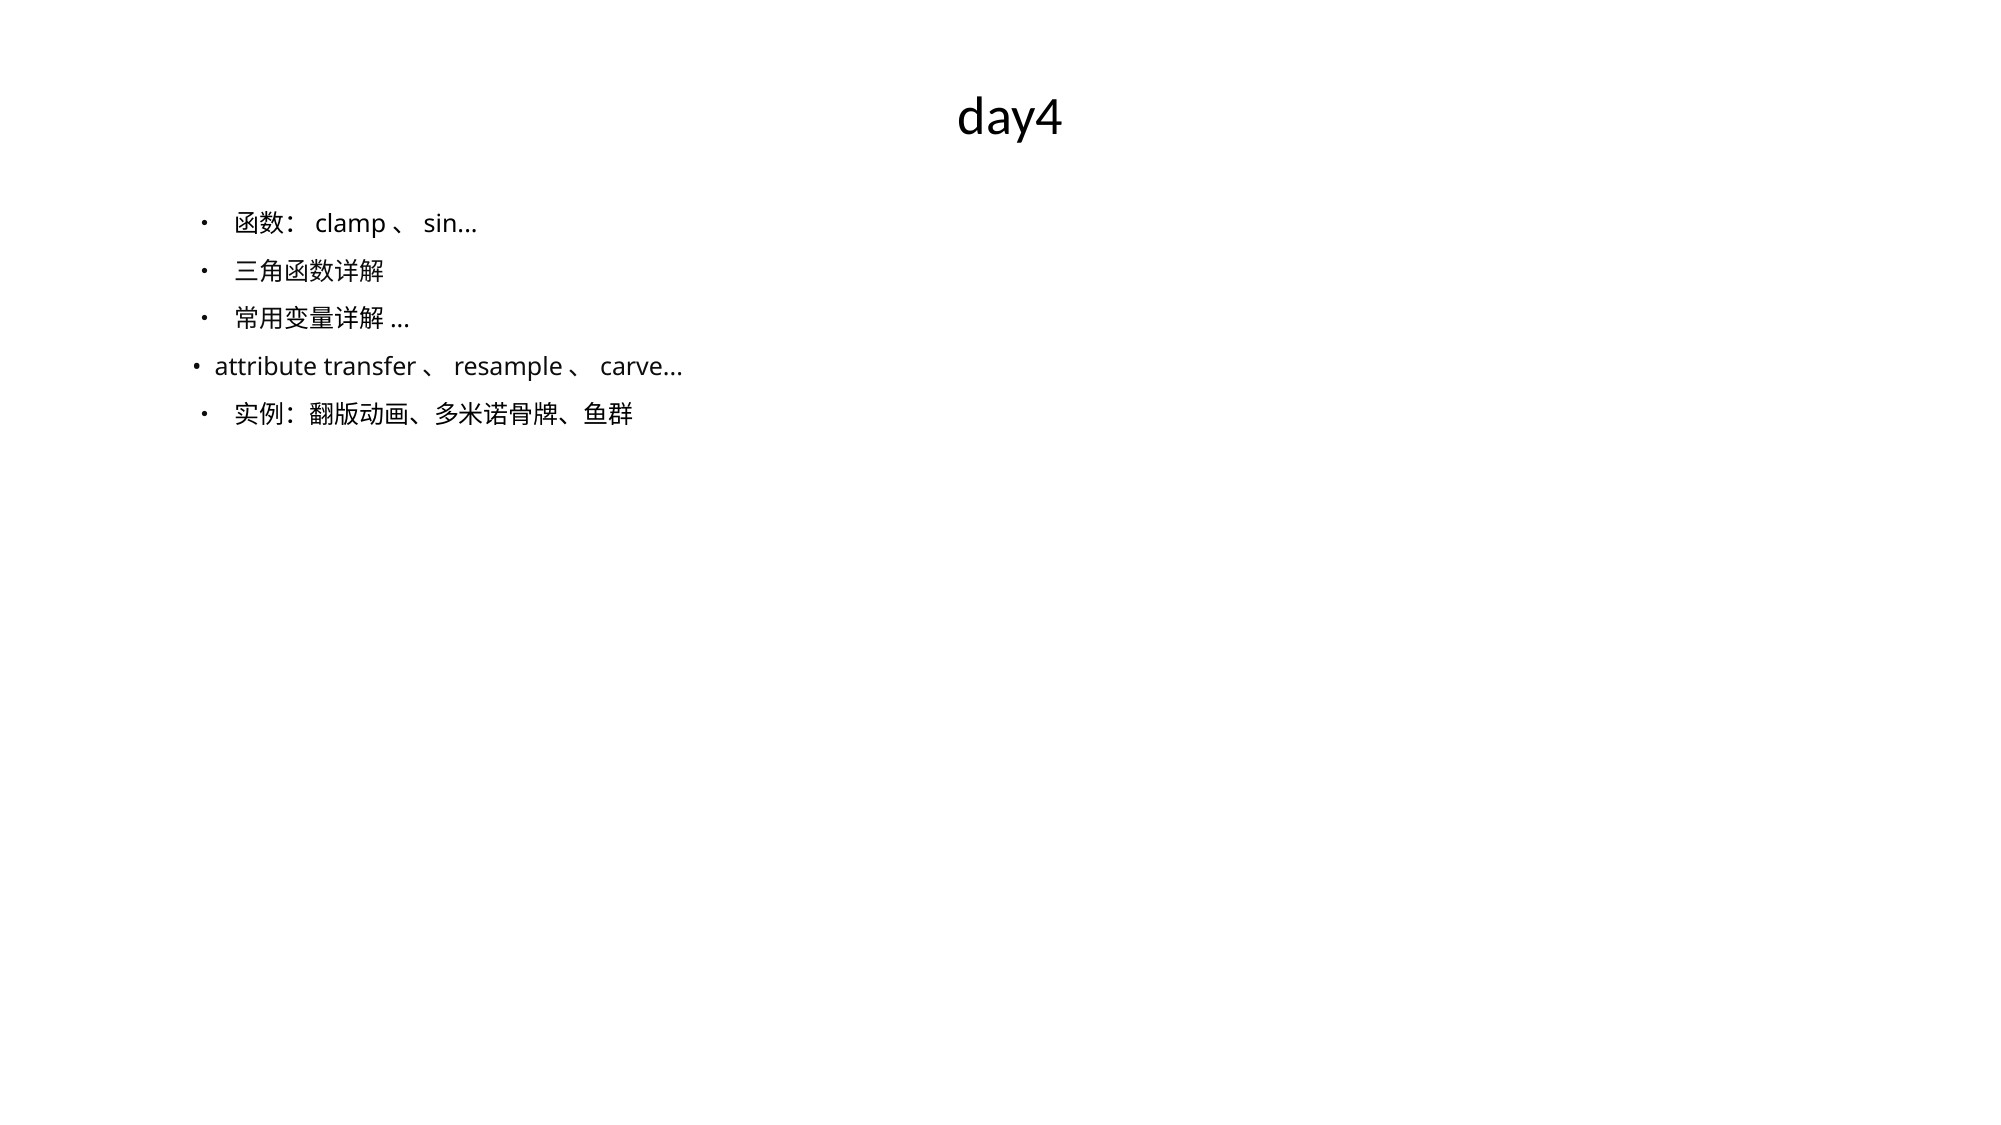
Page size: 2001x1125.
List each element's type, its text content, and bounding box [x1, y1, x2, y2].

subtitle • 函数：clamp、sin... • 三角函数详解 • 常用变量详解... • attribute transfer、resample、carve... • 实例：翻版动画、多米诺骨牌、鱼群 [176, 203, 1815, 903]
title day4 [711, 41, 1309, 154]
